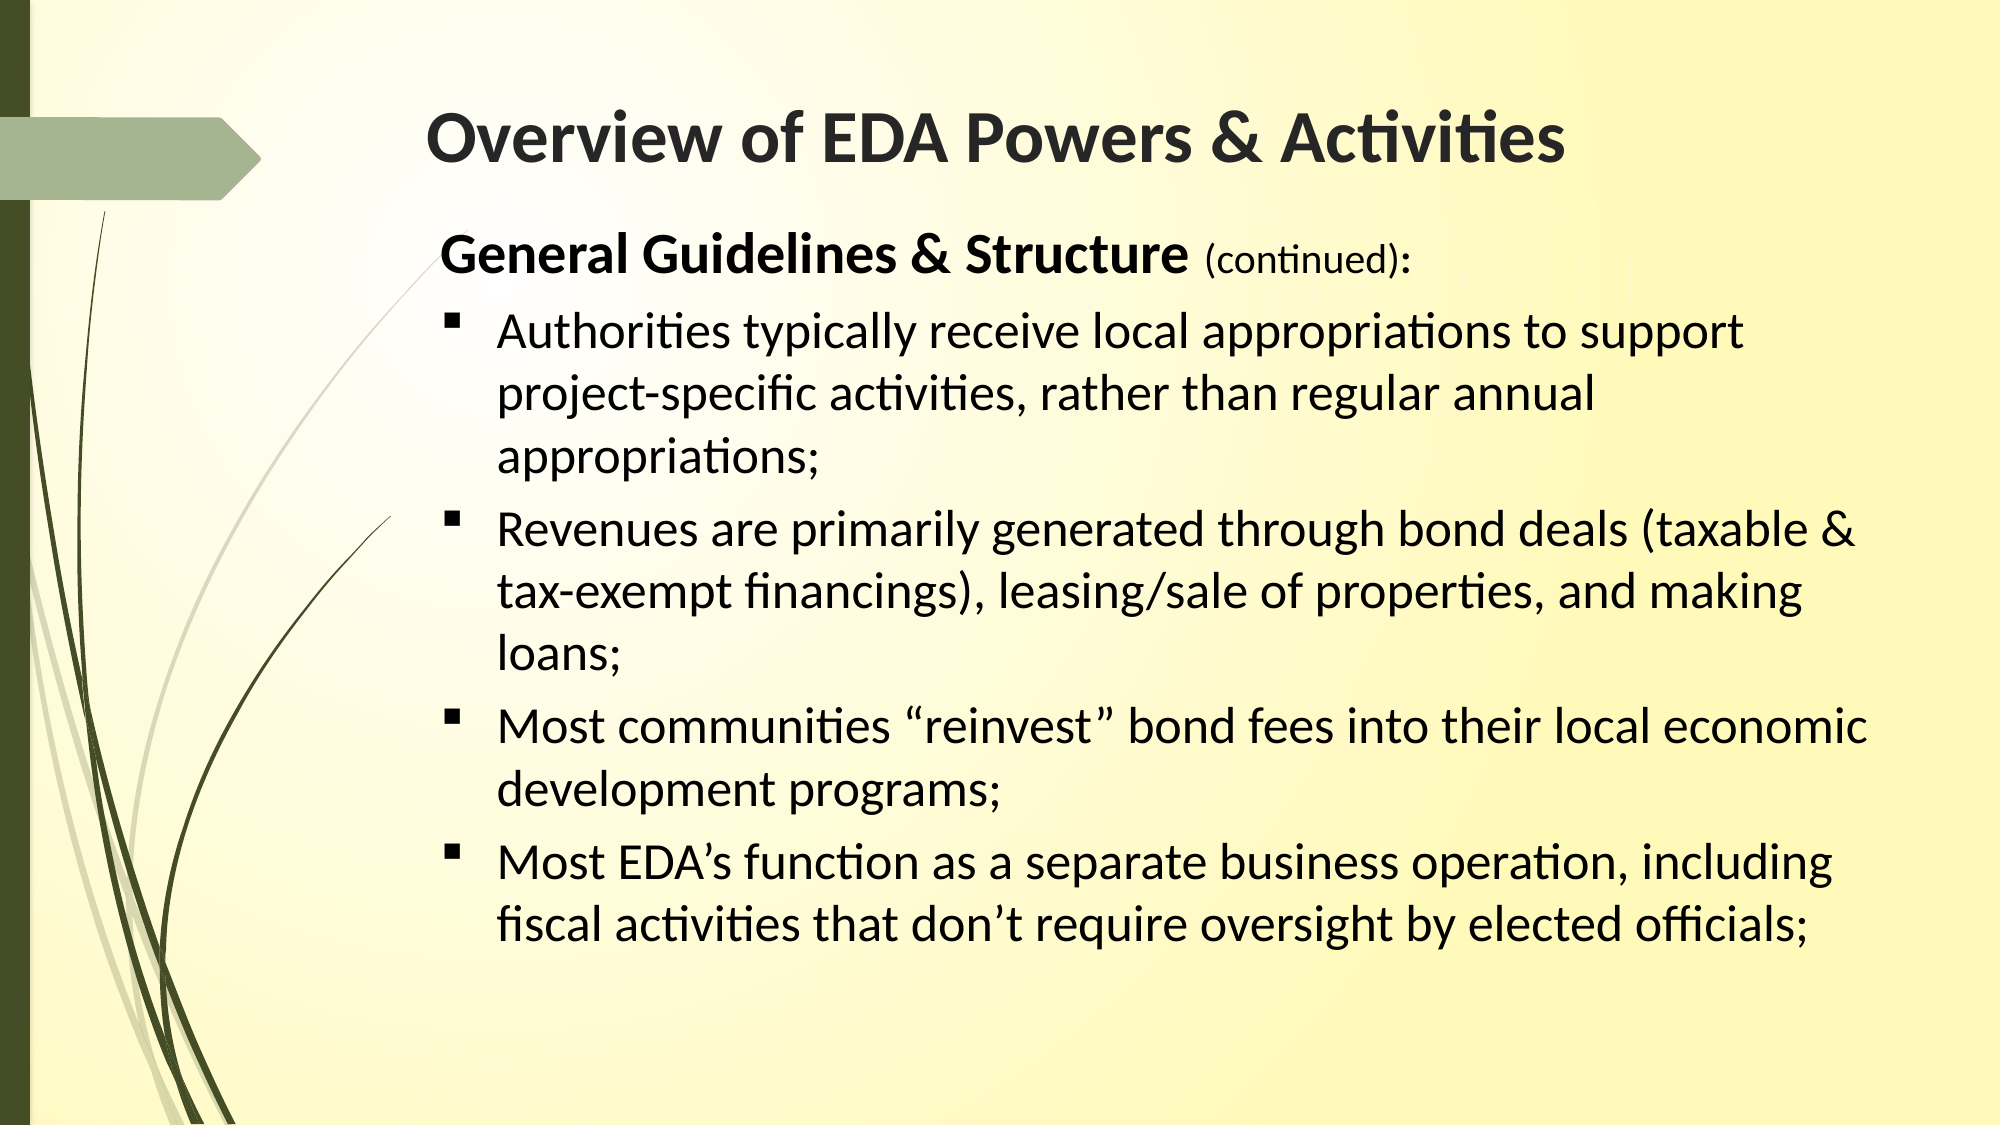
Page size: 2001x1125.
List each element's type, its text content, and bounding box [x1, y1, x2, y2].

list General Guidelines & Structure (continued): Authorities typically receive local appropriations to support project-specific activities, rather than regular annual appropriations; Revenues are primarily generated through bond deals (taxable & tax-exempt financings), leasing/sale of properties, and making loans; Most communities “reinvest” bond fees into their local economic development programs; Most EDA’s function as a separate business operation, including fiscal activities that don’t require oversight by elected officials; [425, 208, 1888, 1060]
title Overview of EDA Powers & Activities [410, 79, 1873, 209]
